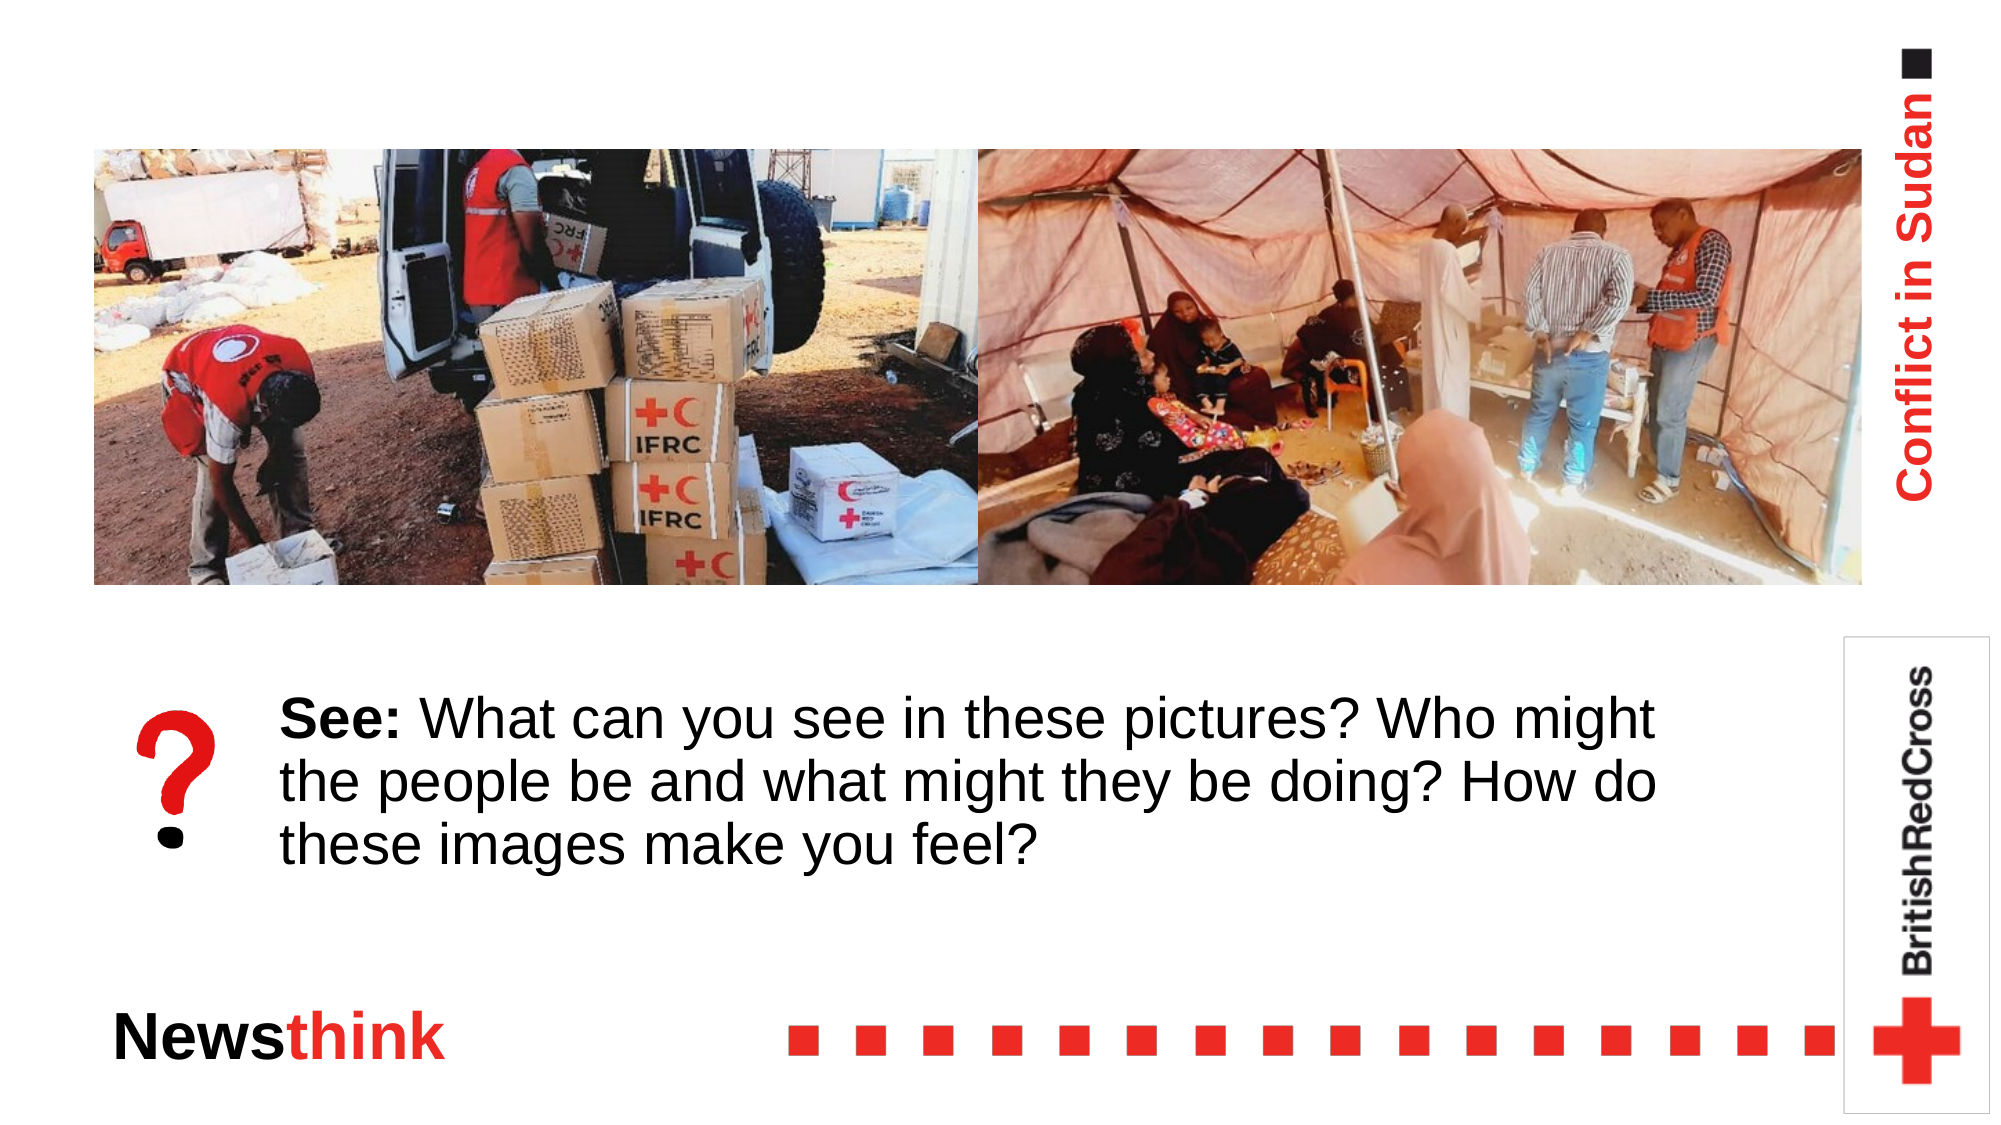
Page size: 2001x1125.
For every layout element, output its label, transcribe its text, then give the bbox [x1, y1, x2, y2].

picture [94, 149, 1862, 585]
text_box Newsthink [97, 985, 779, 1081]
picture [90, 693, 261, 864]
text_box Conflict in Sudan [1873, 61, 1949, 518]
text_box See: What can you see in these pictures? Who might the people be and what might they be doing? How do these images make you feel? [265, 681, 1763, 897]
